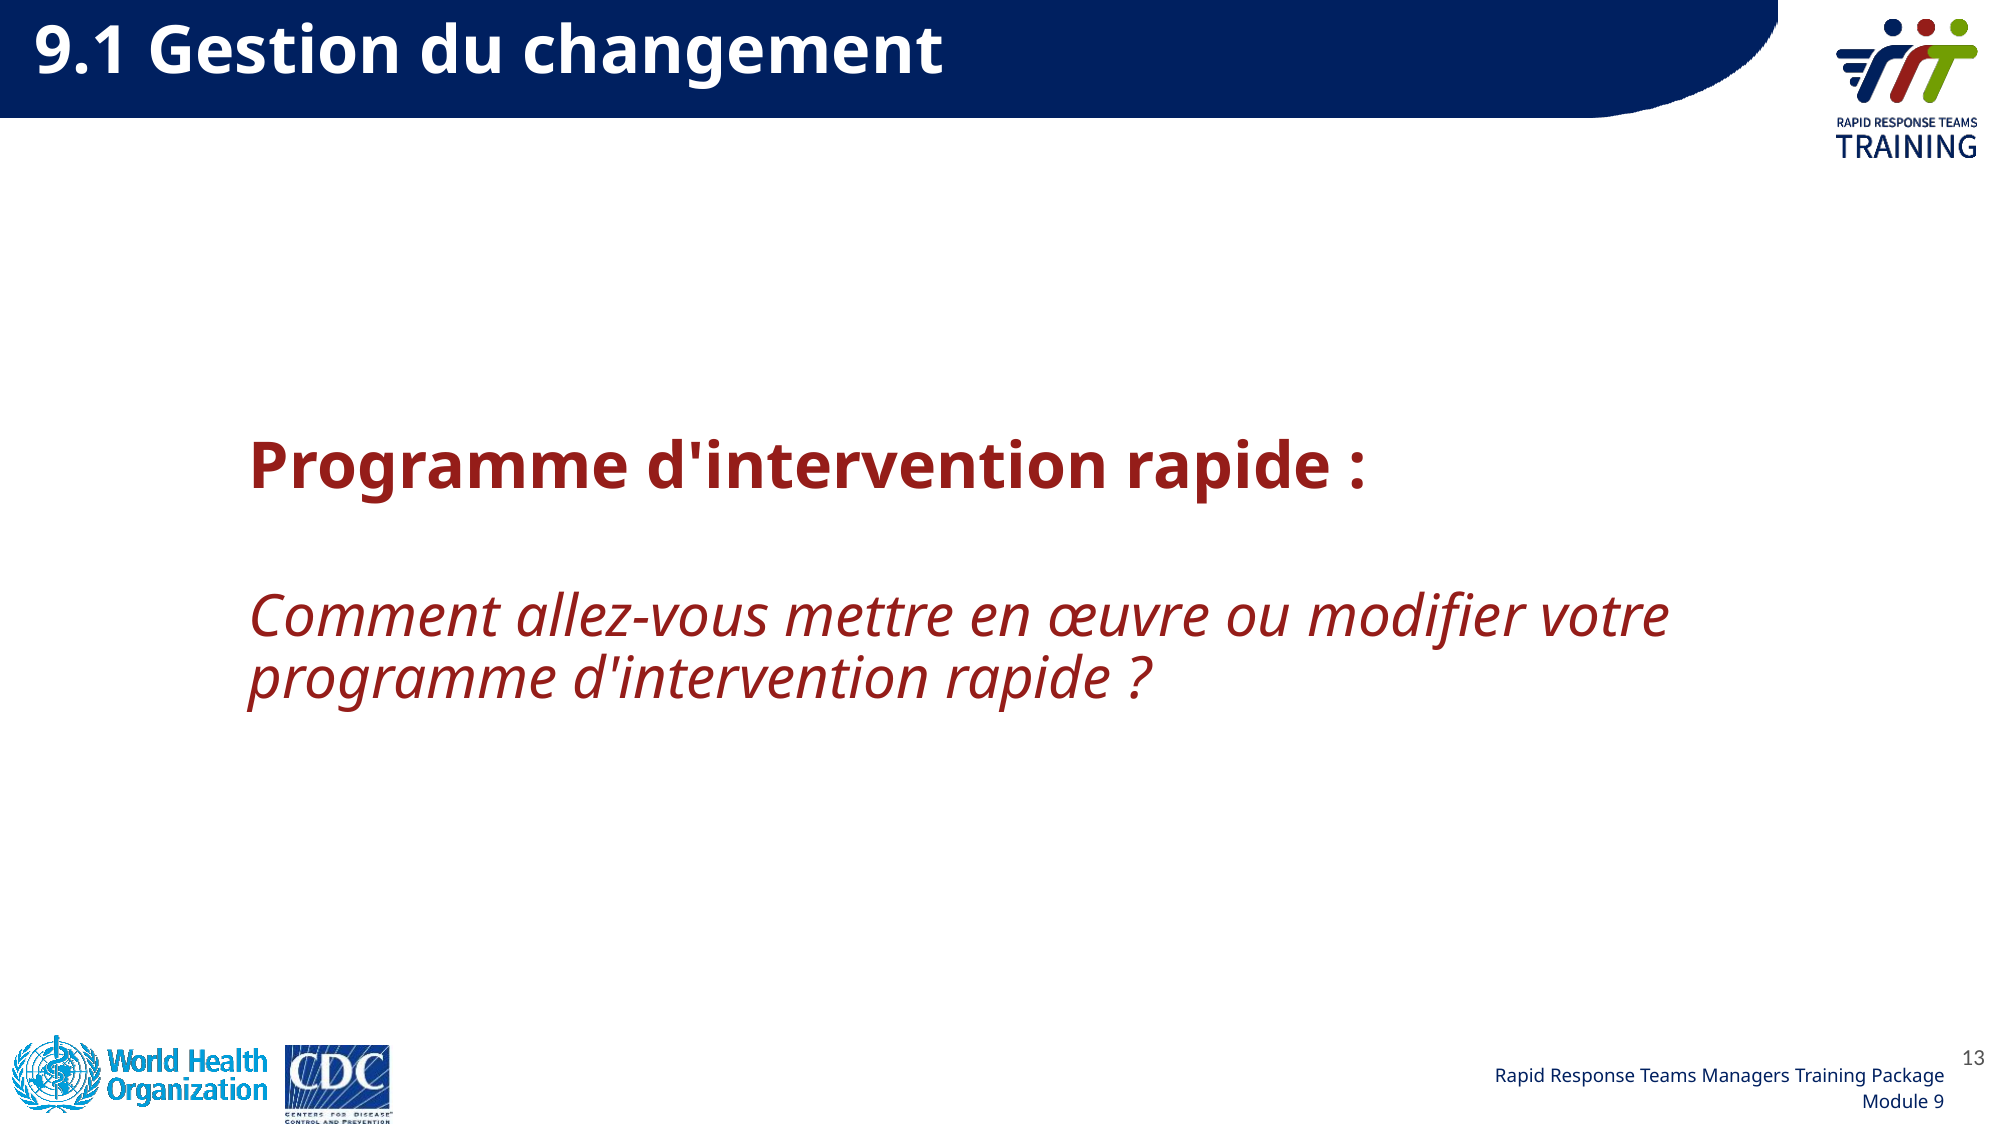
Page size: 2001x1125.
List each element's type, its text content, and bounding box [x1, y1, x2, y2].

picture [1835, 19, 1978, 167]
picture [38, 1092, 54, 1100]
picture [36, 1035, 267, 1113]
title Programme d'intervention rapide : Comment allez-vous mettre en œuvre ou modifier votre programme d'intervention rapide ? [240, 375, 1743, 760]
text_box 9.1 Gestion du changement [19, 0, 1036, 95]
picture [12, 1084, 46, 1113]
picture [285, 1045, 393, 1124]
slide_number 13 [1931, 1035, 2000, 1088]
picture [38, 1044, 53, 1052]
picture [46, 1056, 54, 1061]
picture [43, 1088, 54, 1094]
picture [0, 0, 1778, 118]
picture [34, 1058, 41, 1077]
picture [28, 1054, 36, 1077]
picture [12, 1035, 53, 1067]
picture [50, 1109, 62, 1113]
